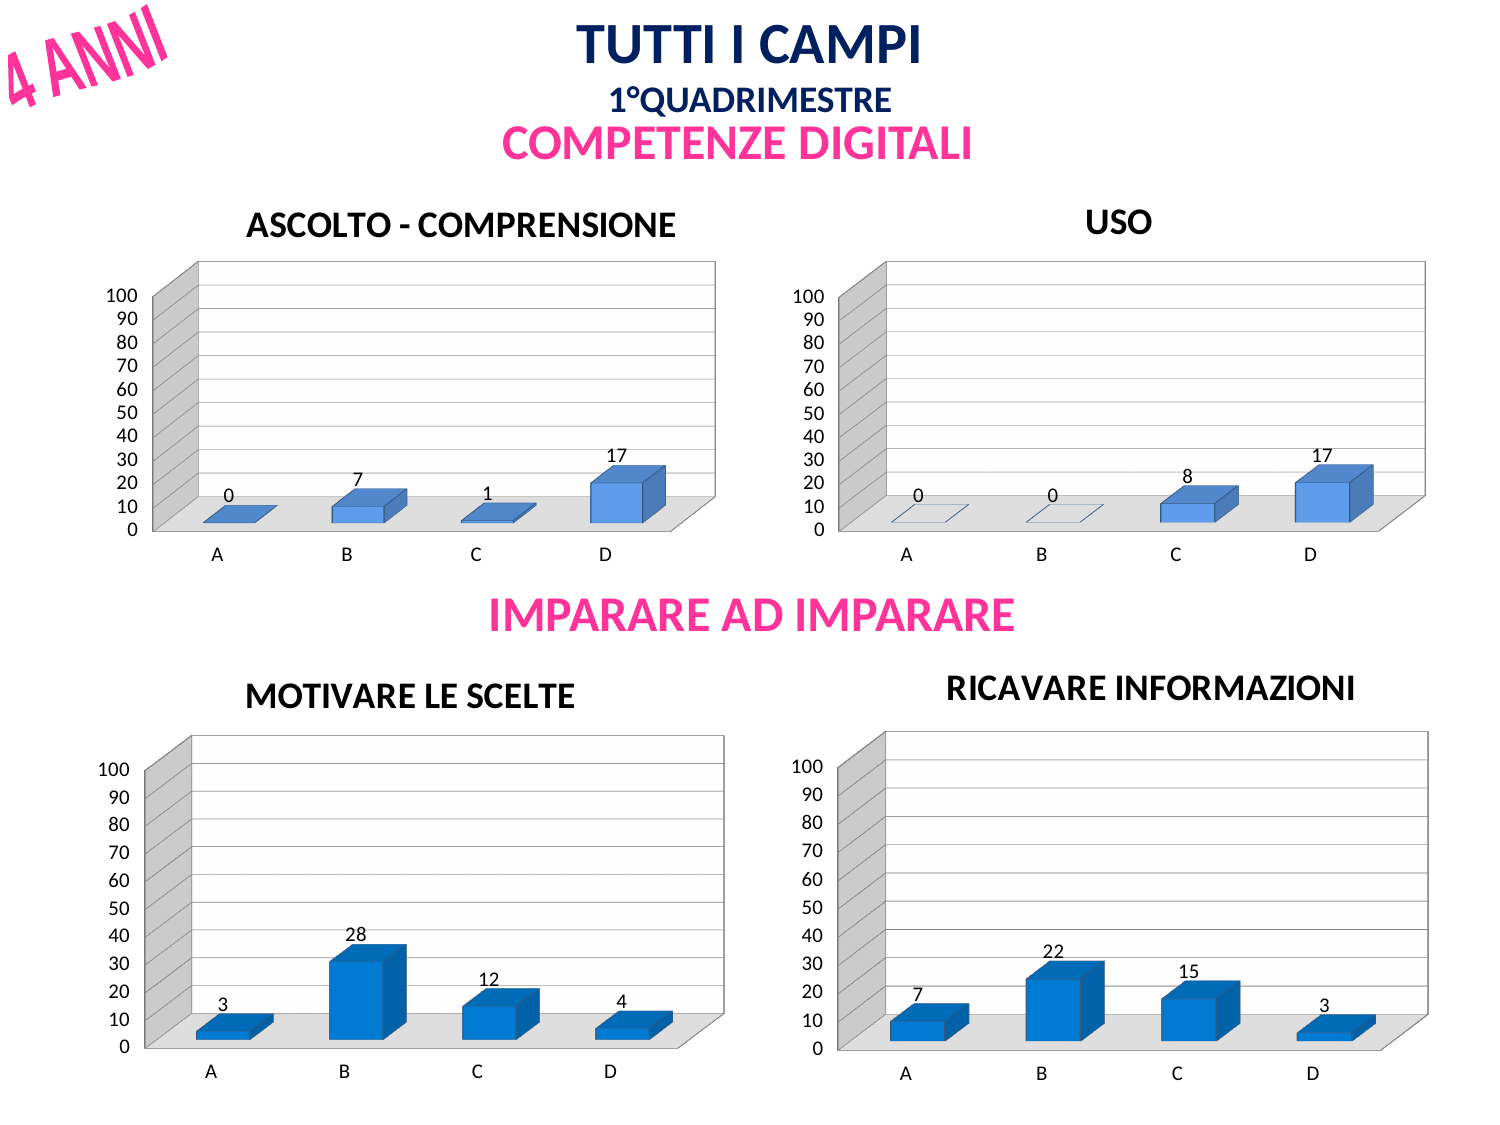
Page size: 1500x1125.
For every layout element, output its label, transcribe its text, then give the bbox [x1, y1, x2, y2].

text_box TUTTI I CAMPI 1°QUADRIMESTRE [561, 0, 939, 101]
text_box Competenze digitali [277, 101, 1199, 177]
chart [82, 177, 739, 575]
text_box Imparare ad imparare [242, 574, 1264, 650]
chart [773, 177, 1445, 575]
chart [82, 649, 739, 1093]
chart [773, 644, 1447, 1095]
